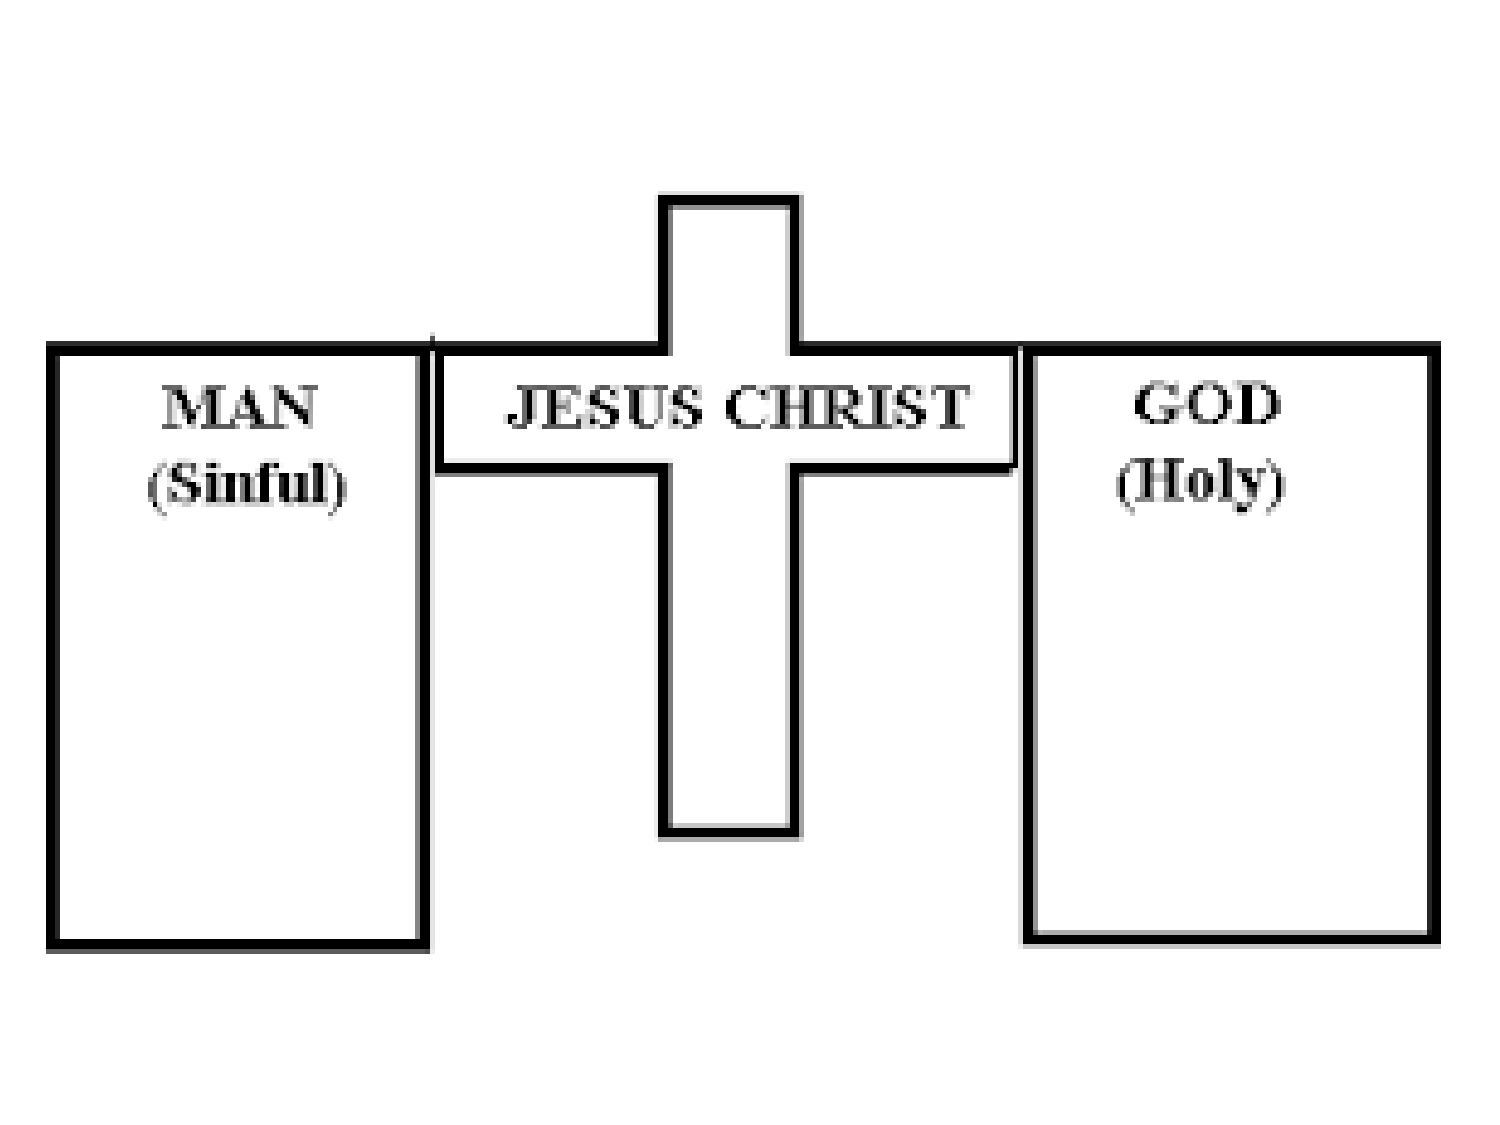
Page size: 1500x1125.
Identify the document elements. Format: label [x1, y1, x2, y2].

picture [12, 157, 1476, 975]
